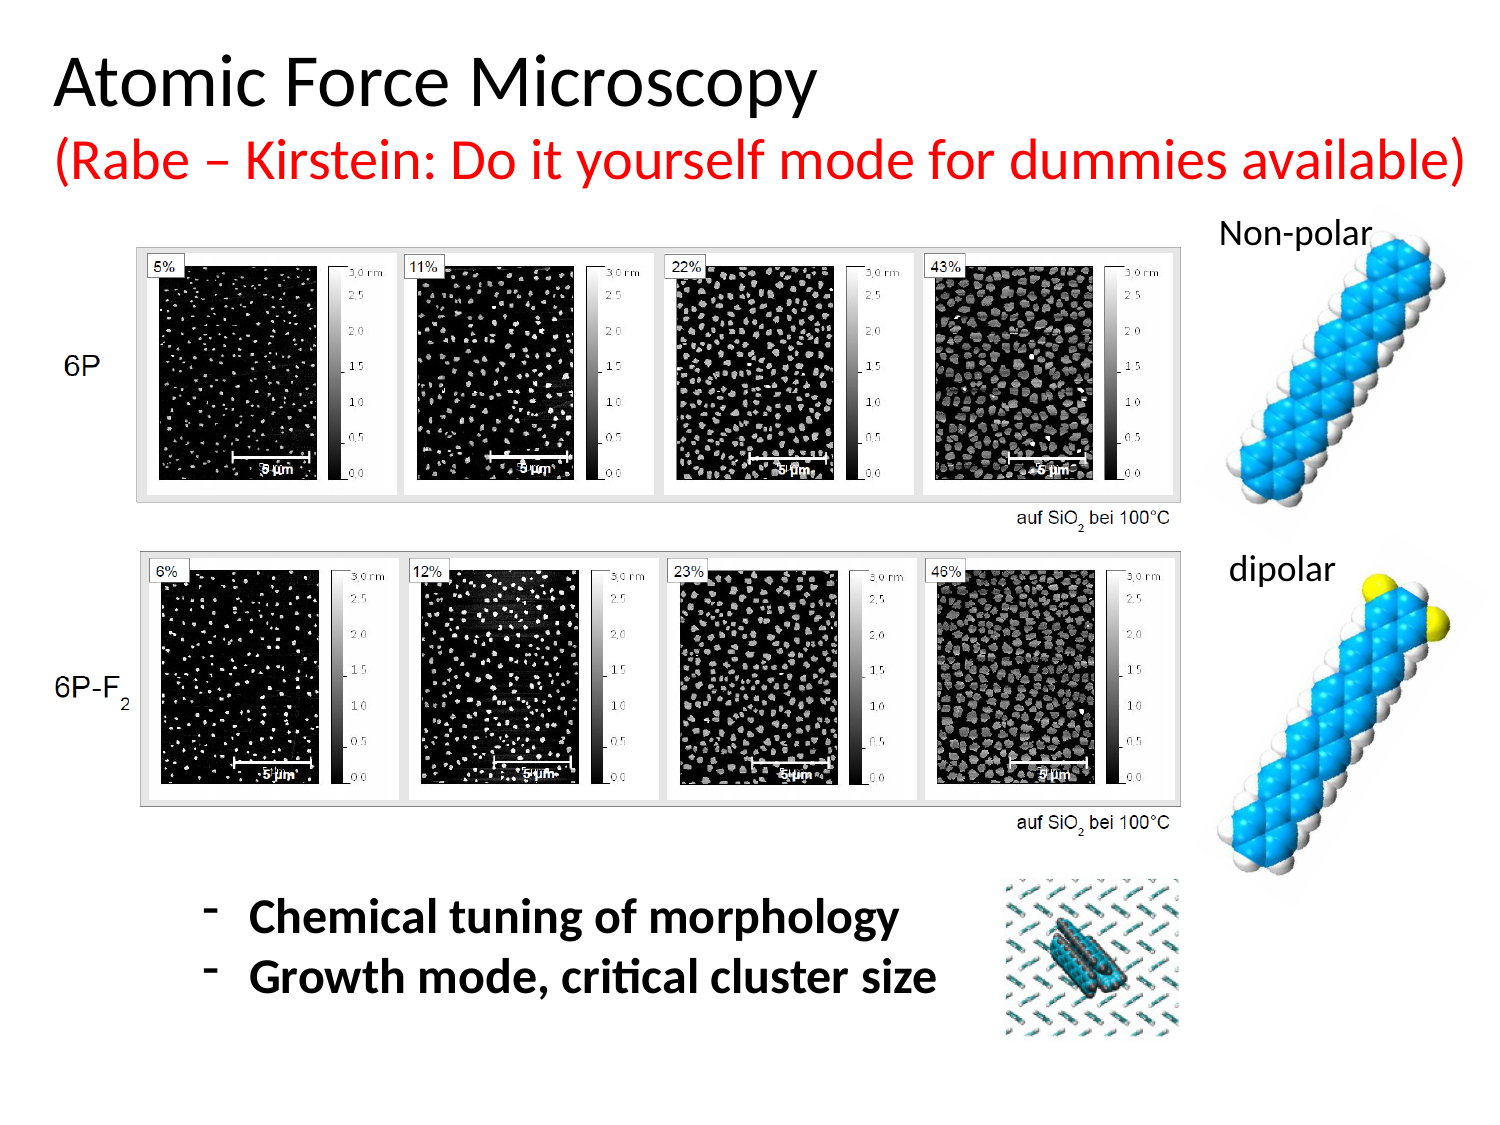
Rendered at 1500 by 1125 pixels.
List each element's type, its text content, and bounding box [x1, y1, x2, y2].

picture [1339, 731, 1344, 740]
picture [1377, 315, 1385, 320]
picture [1327, 679, 1335, 684]
text_box Chemical tuning of morphology Growth mode, critical cluster size [187, 875, 953, 1011]
picture [1294, 735, 1301, 741]
picture [1329, 660, 1500, 779]
picture [1325, 315, 1500, 430]
text_box Non-polar [1204, 200, 1389, 261]
picture [1319, 693, 1327, 699]
picture [1346, 680, 1353, 686]
picture [998, 875, 1184, 1041]
picture [1367, 690, 1373, 697]
picture [1346, 709, 1353, 715]
text_box dipolar [1214, 536, 1352, 597]
text_box Atomic Force Microscopy (Rabe – Kirstein: Do it yourself mode for dummies available) [38, 23, 1483, 199]
picture [53, 236, 1343, 837]
